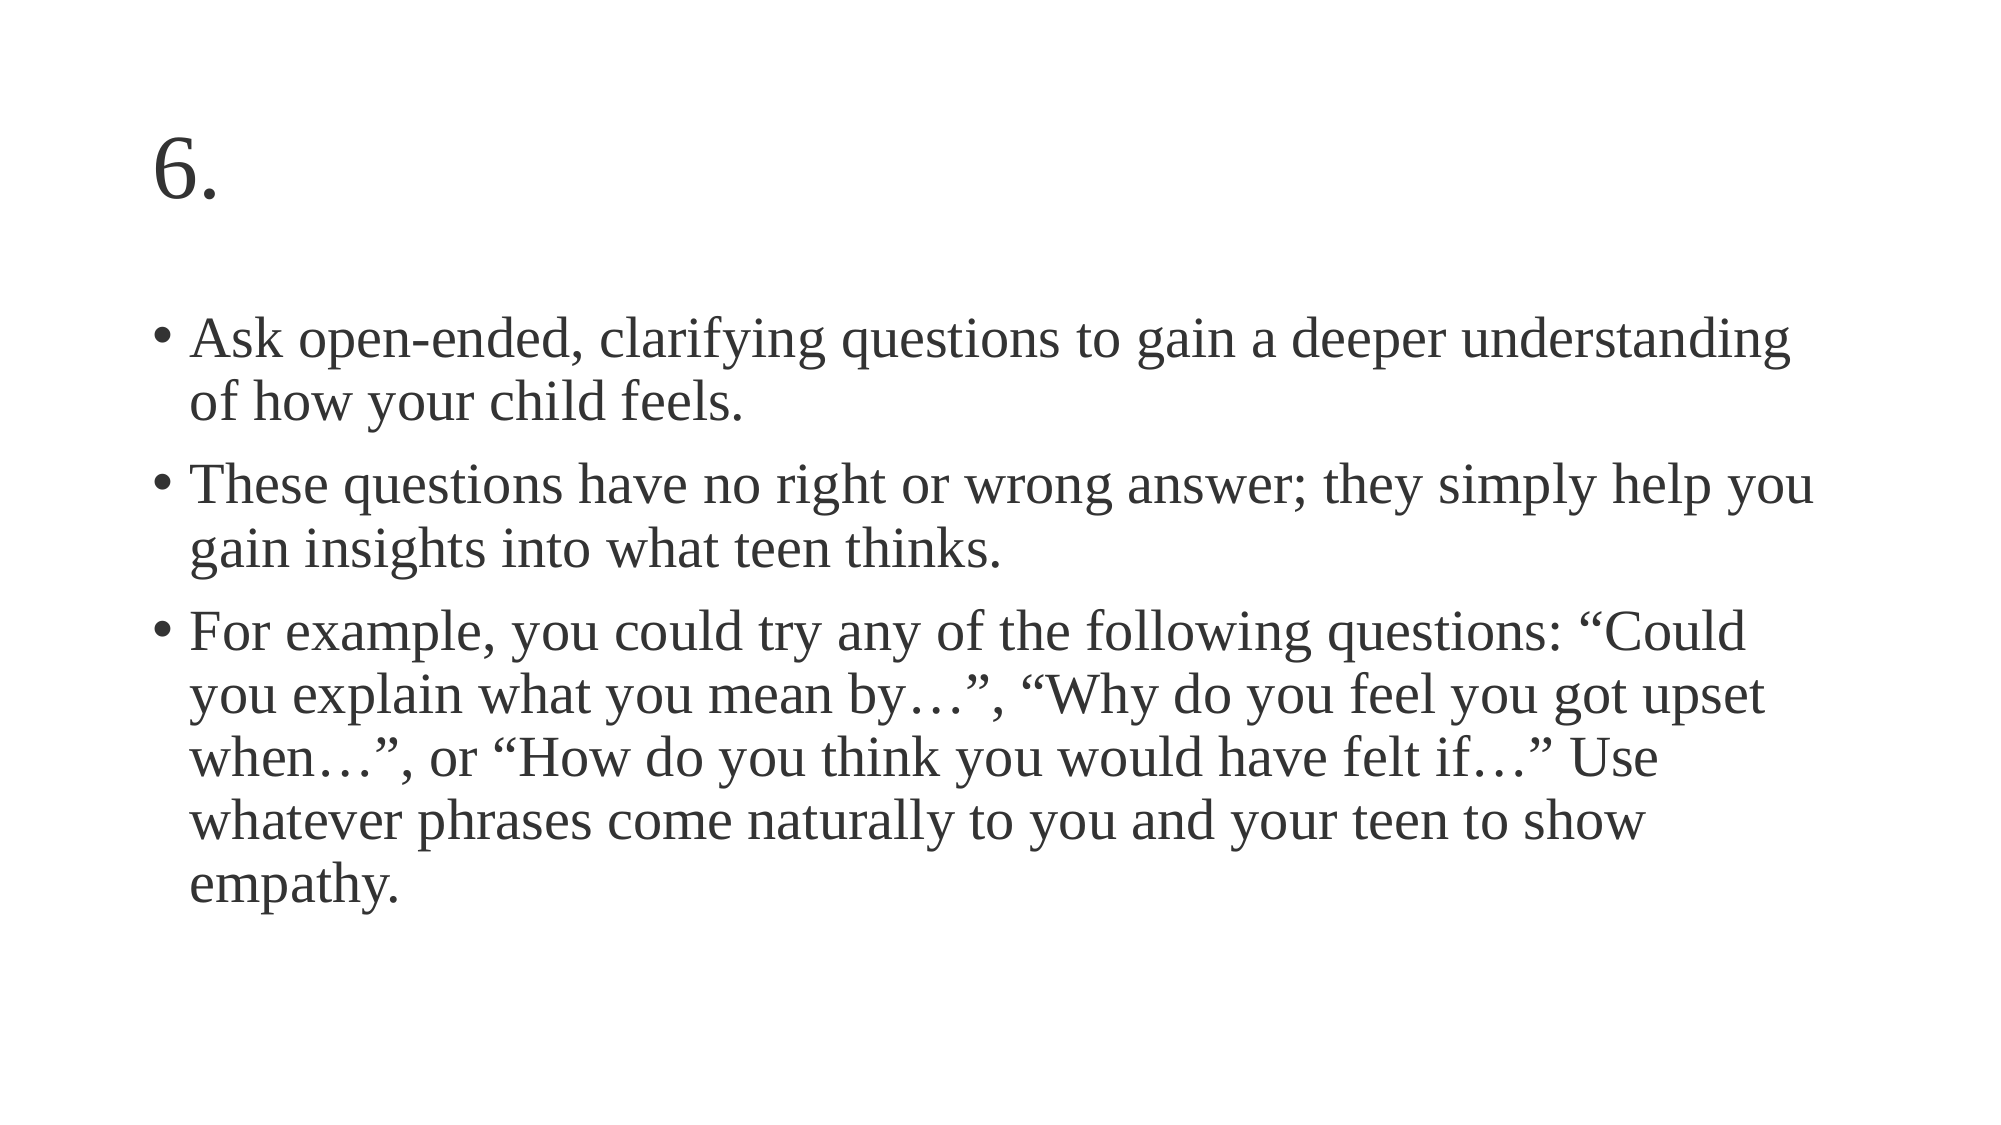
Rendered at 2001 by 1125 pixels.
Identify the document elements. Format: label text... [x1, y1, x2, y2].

title 6. [137, 59, 1863, 278]
list Ask open-ended, clarifying questions to gain a deeper understanding of how your child feels. These questions have no right or wrong answer; they simply help you gain insights into what teen thinks. For example, you could try any of the following questions: “Could you explain what you mean by…”, “Why do you feel you got upset when…”, or “How do you think you would have felt if…” Use whatever phrases come naturally to you and your teen to show empathy. [137, 299, 1863, 1014]
